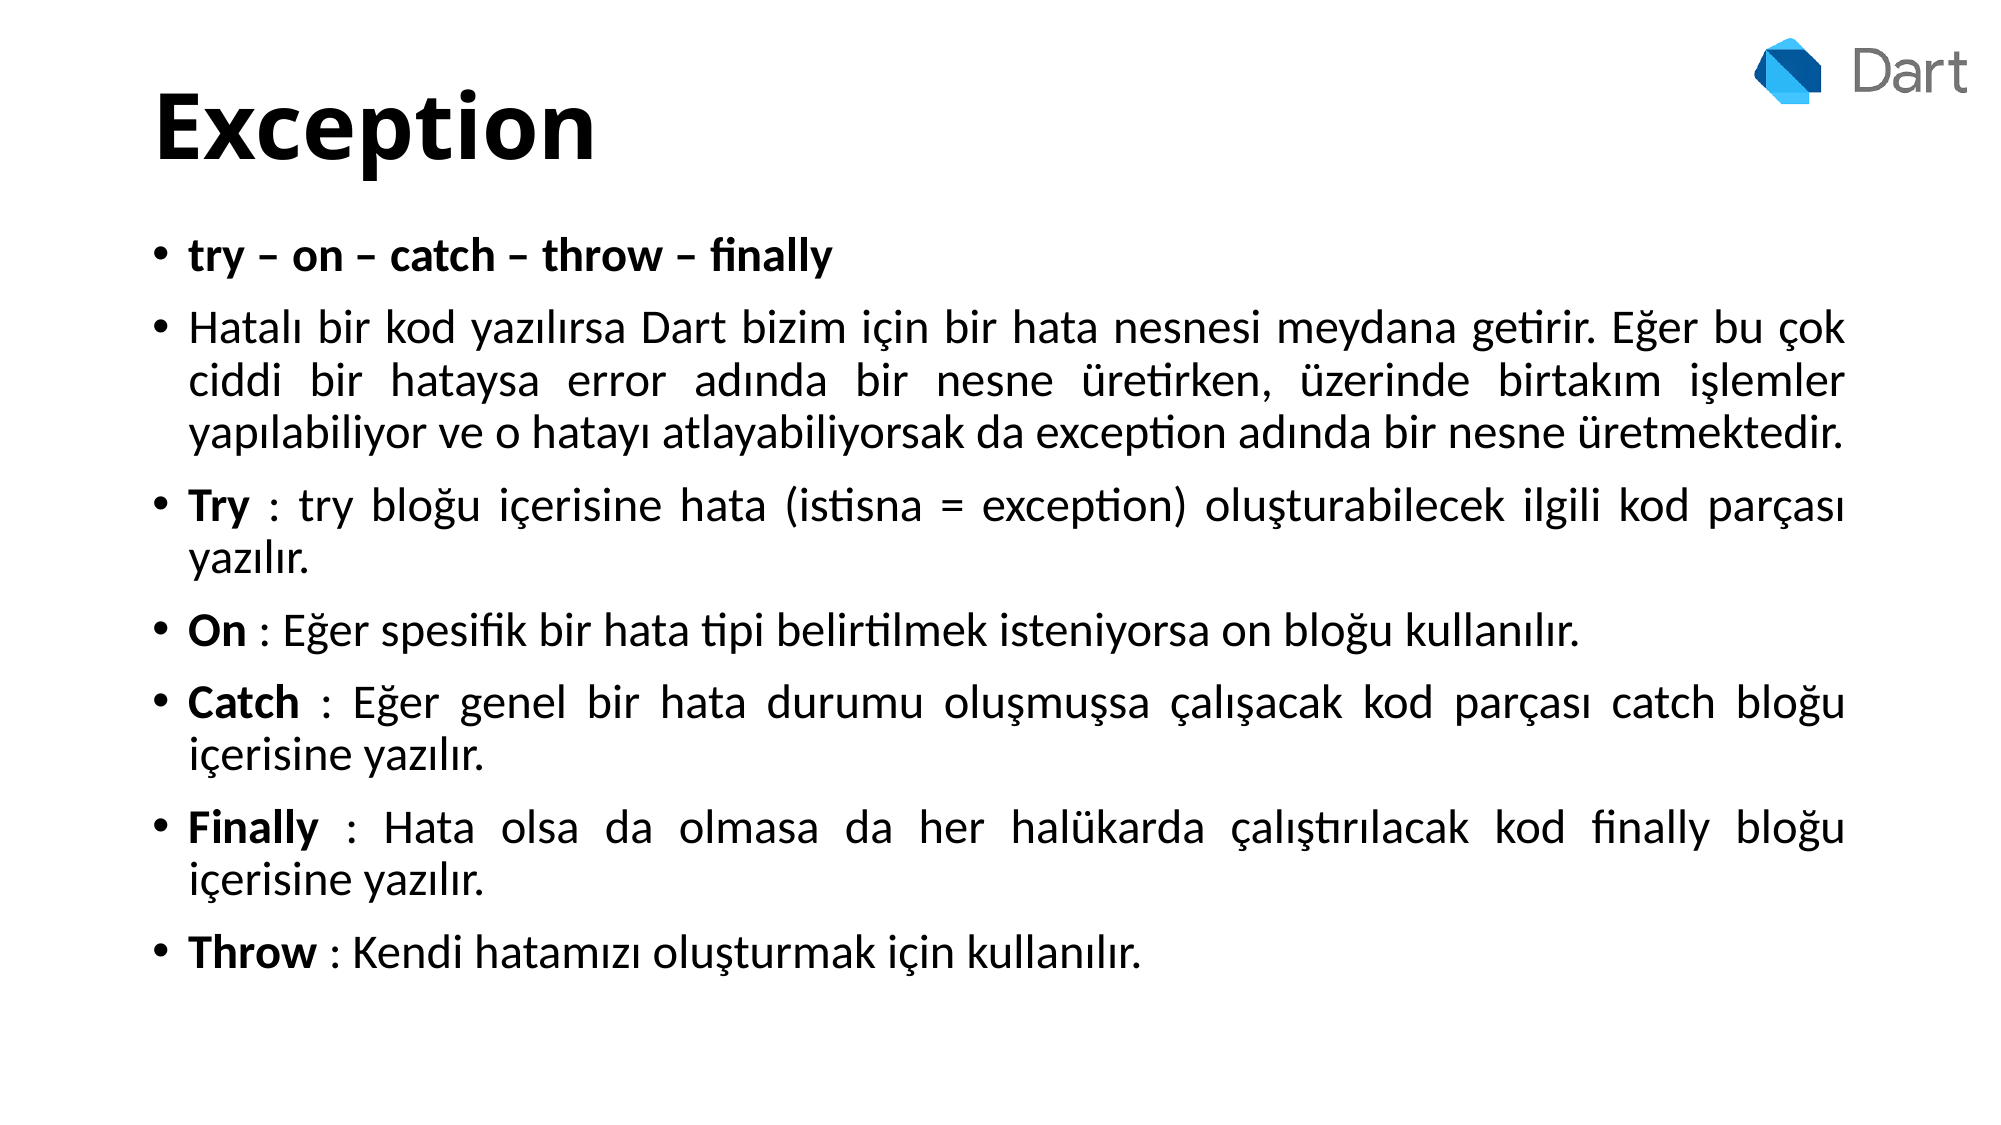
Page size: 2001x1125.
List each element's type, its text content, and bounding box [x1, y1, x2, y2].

picture [1749, 9, 1972, 133]
list try – on – catch – throw – finally Hatalı bir kod yazılırsa Dart bizim için bir hata nesnesi meydana getirir. Eğer bu çok ciddi bir hataysa error adında bir nesne üretirken, üzerinde birtakım işlemler yapılabiliyor ve o hatayı atlayabiliyorsak da exception adında bir nesne üretmektedir. Try : try bloğu içerisine hata (istisna = exception) oluşturabilecek ilgili kod parçası yazılır. On : Eğer spesifik bir hata tipi belirtilmek isteniyorsa on bloğu kullanılır. Catch : Eğer genel bir hata durumu oluşmuşsa çalışacak kod parçası catch bloğu içerisine yazılır. Finally : Hata olsa da olmasa da her halükarda çalıştırılacak kod finally bloğu içerisine yazılır. Throw : Kendi hatamızı oluşturmak için kullanılır. [137, 222, 1863, 1014]
title Exception [137, 59, 1863, 199]
